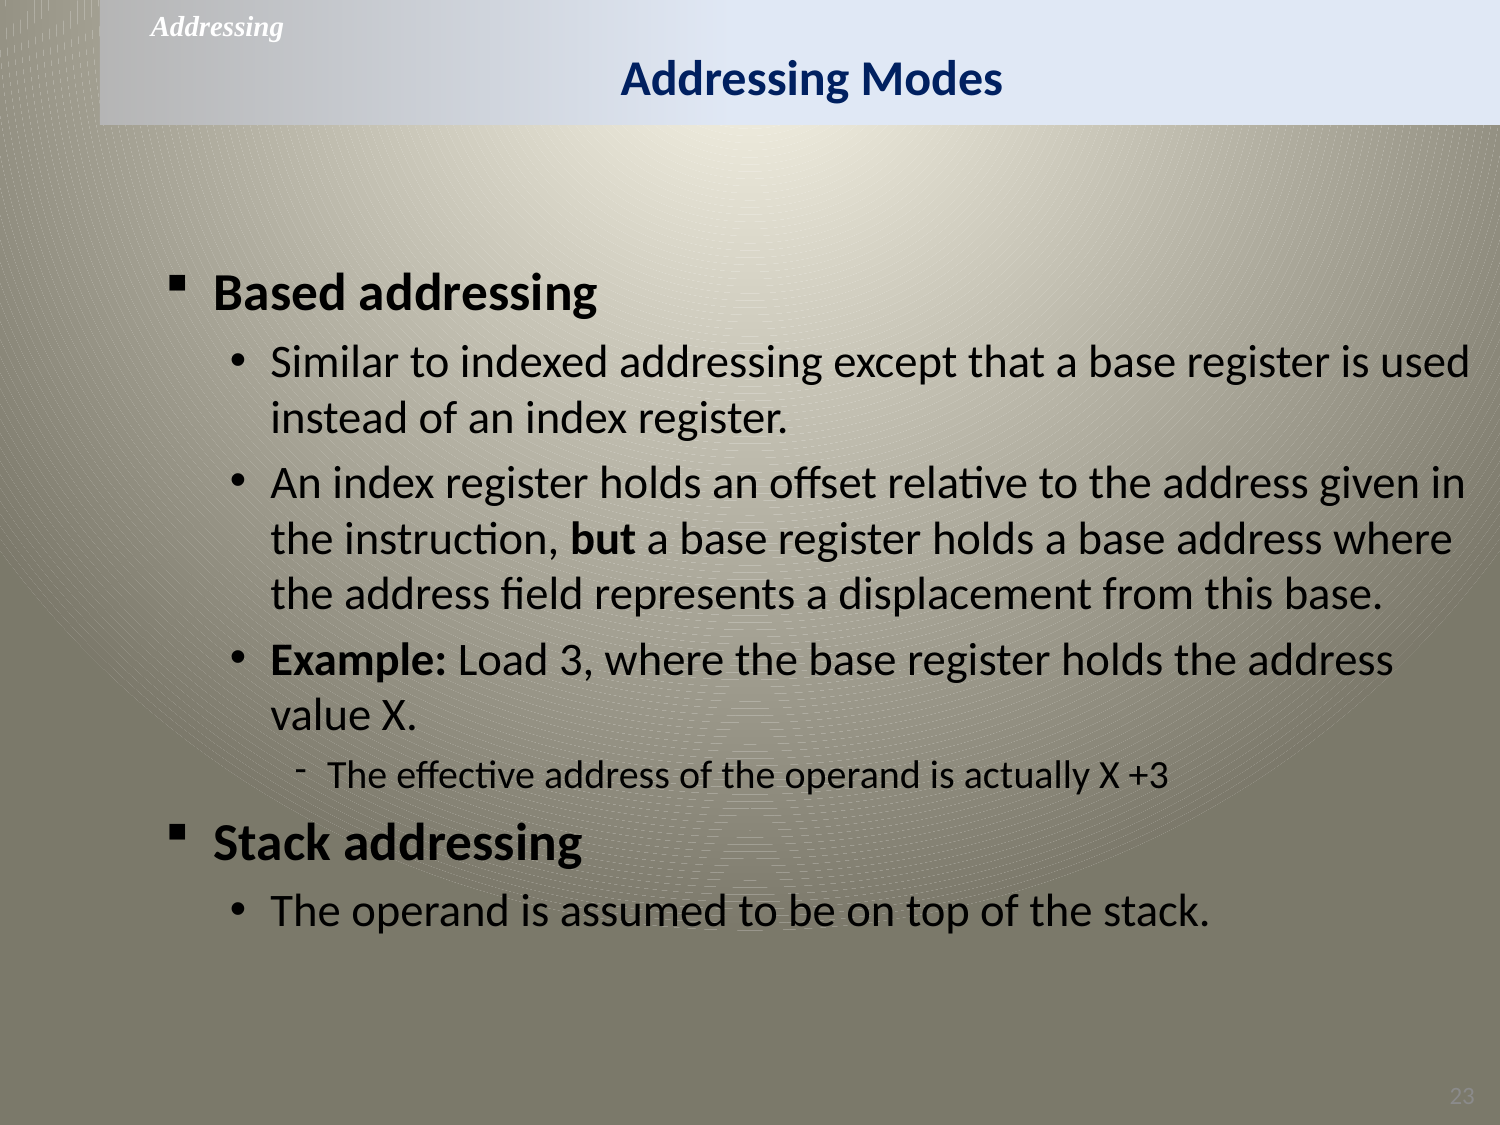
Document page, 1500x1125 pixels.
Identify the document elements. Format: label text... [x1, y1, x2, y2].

list Based addressing Similar to indexed addressing except that a base register is used instead of an index register. An index register holds an offset relative to the address given in the instruction, but a base register holds a base address where the address field represents a displacement from this base. Example: Load 3, where the base register holds the address value X. The effective address of the operand is actually X +3 Stack addressing The operand is assumed to be on top of the stack. [150, 249, 1488, 993]
list Addressing [135, 0, 625, 50]
title Addressing Modes [135, 37, 1500, 113]
